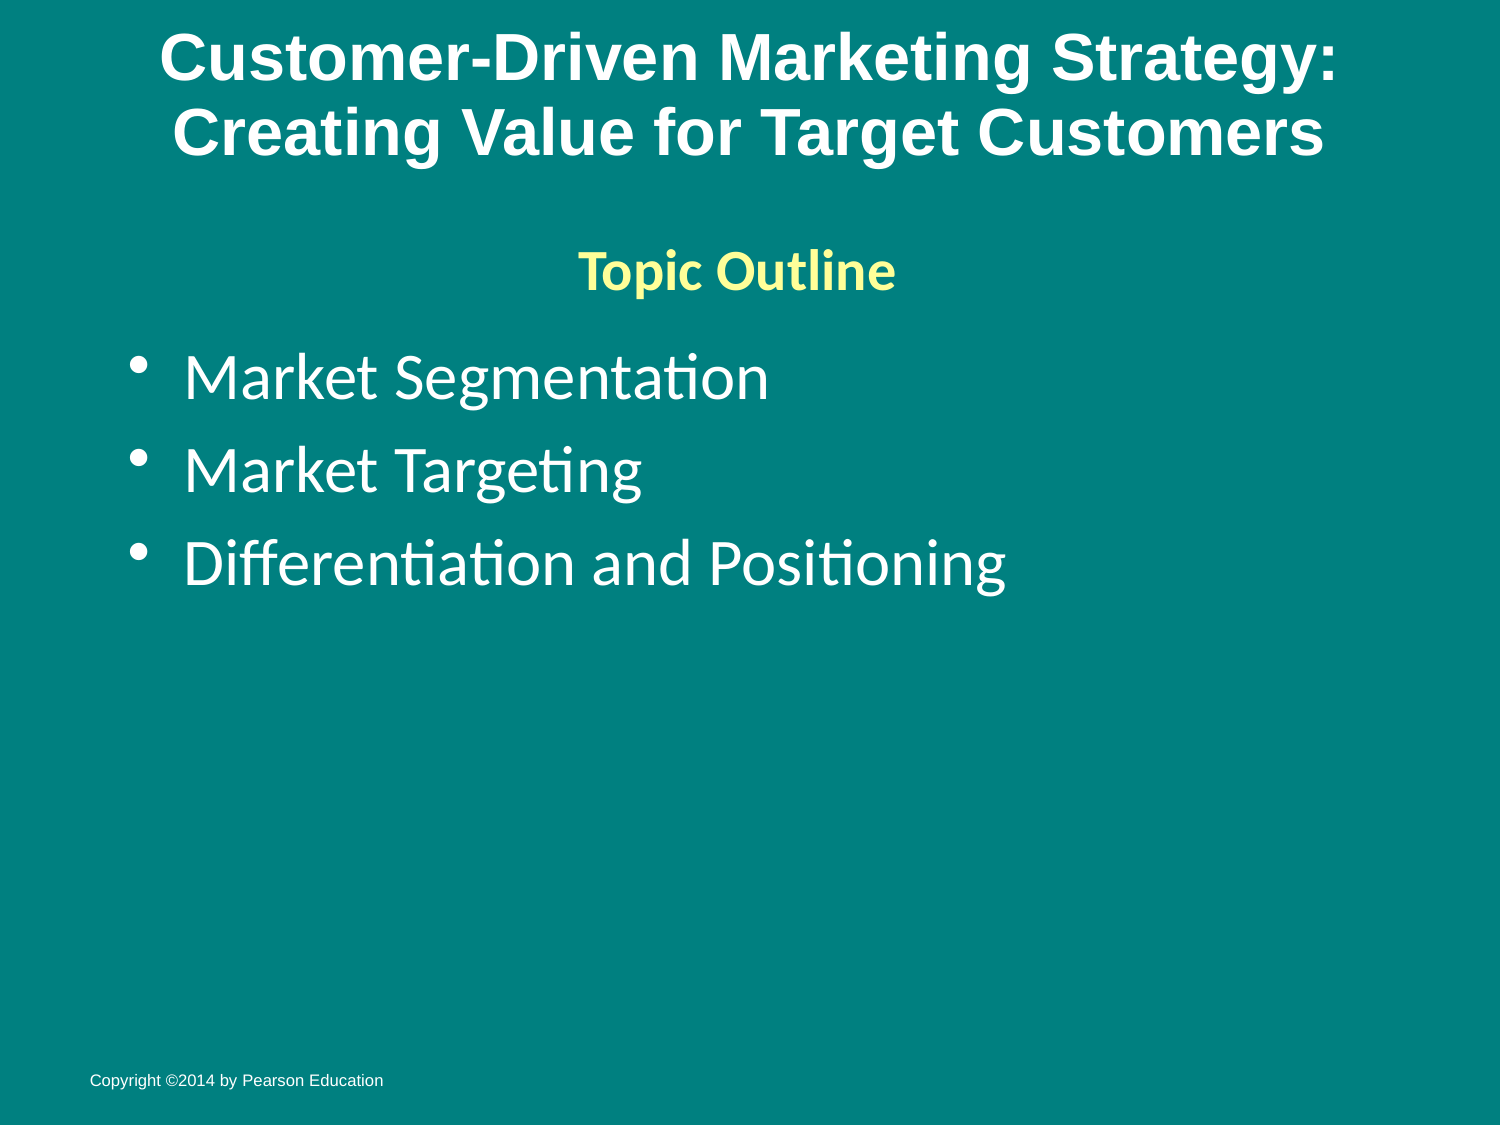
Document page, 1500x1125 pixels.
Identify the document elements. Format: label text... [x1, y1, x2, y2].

list Market Segmentation Market Targeting Differentiation and Positioning [112, 324, 1388, 1001]
title Customer-Driven Marketing Strategy: Creating Value for Target Customers [112, 37, 1388, 226]
text_box Copyright ©2014 by Pearson Education [74, 1062, 825, 1098]
list Topic Outline [149, 224, 1326, 288]
